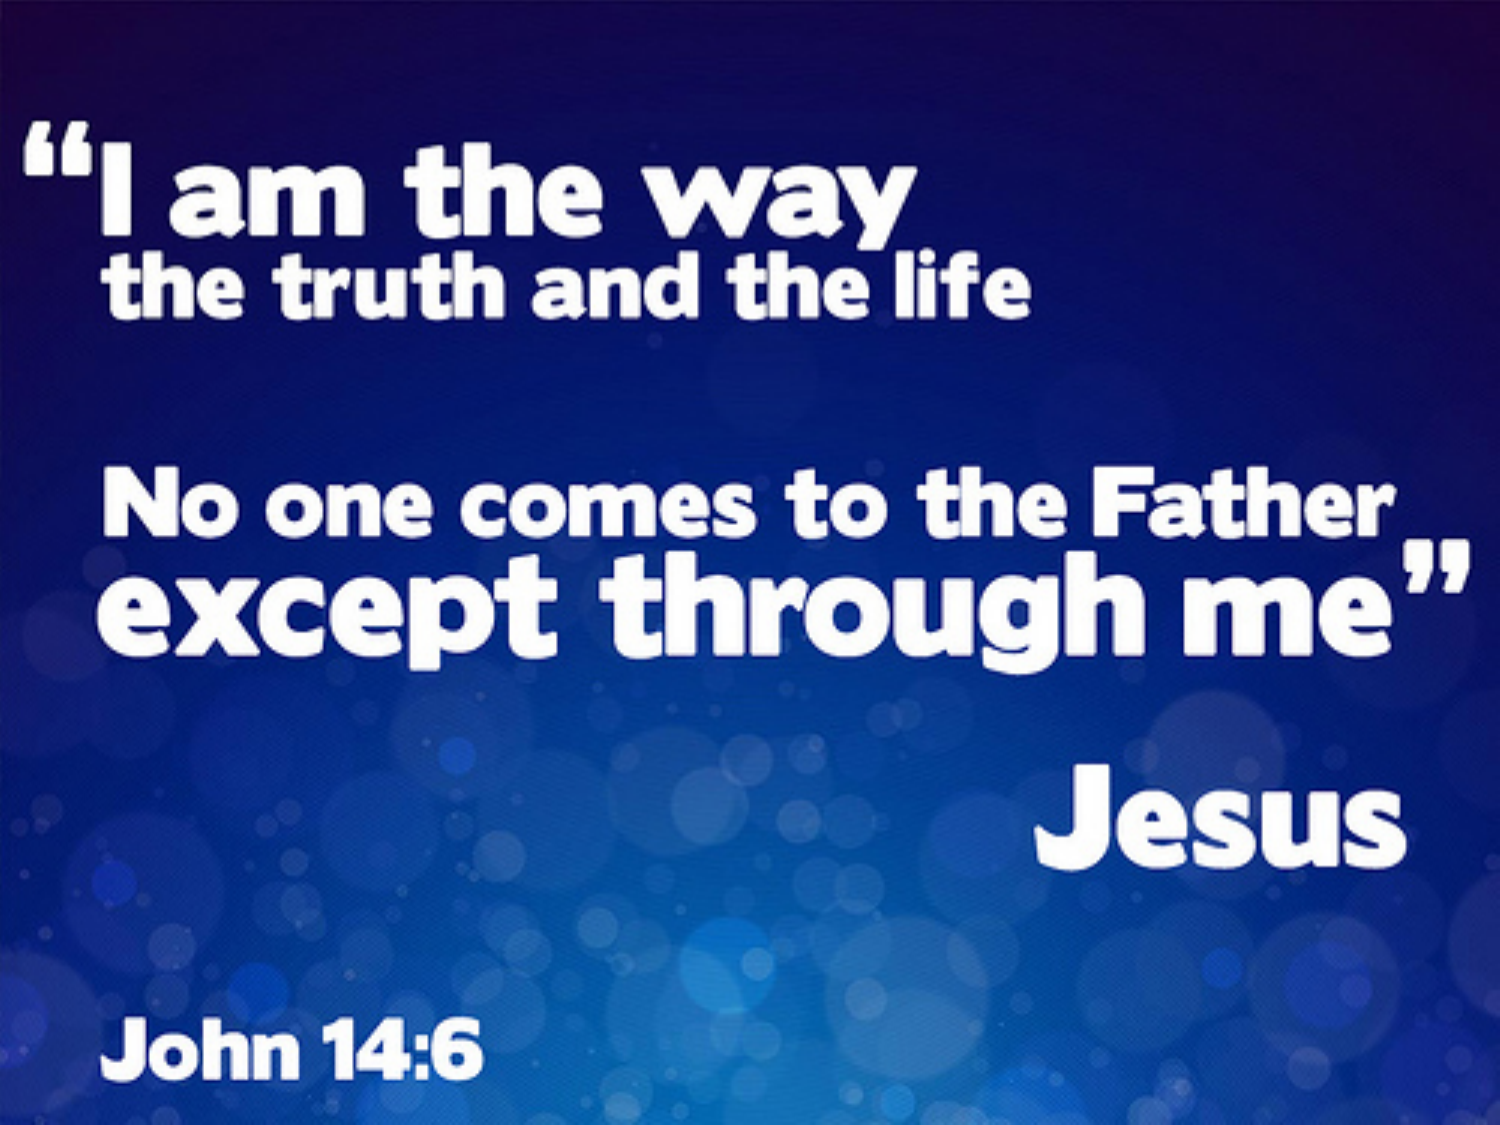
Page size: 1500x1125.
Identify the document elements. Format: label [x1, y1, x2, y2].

list [0, 0, 1500, 1125]
